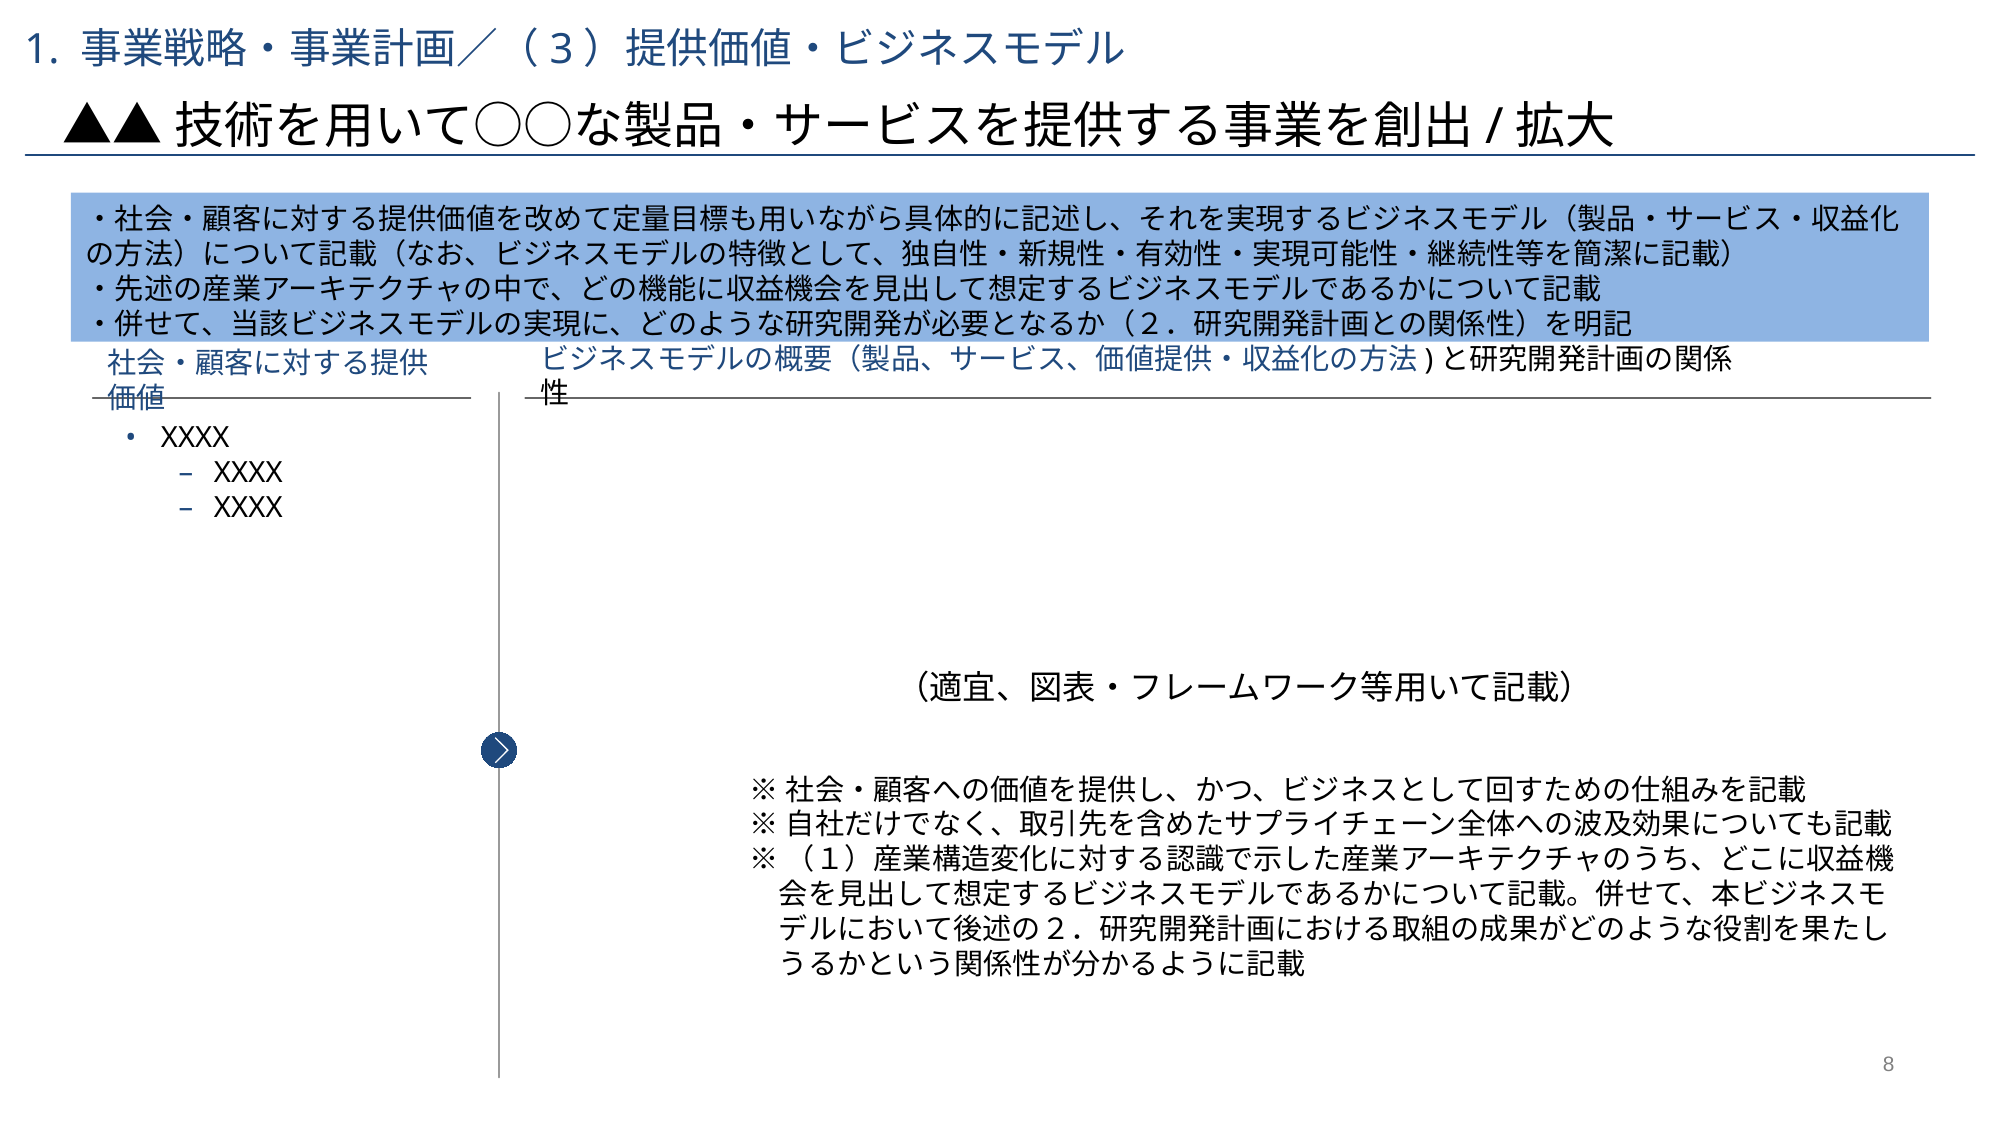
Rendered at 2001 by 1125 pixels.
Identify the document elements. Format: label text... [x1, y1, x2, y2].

text_box （適宜、図表・フレームワーク等用いて記載） ※社会・顧客への価値を提供し、かつ、ビジネスとして回すための仕組みを記載 ※自社だけでなく、取引先を含めたサプライチェーン全体への波及効果についても記載 ※（１）産業構造変化に対する認識で示した産業アーキテクチャのうち、どこに収益機会を見出して想定するビジネスモデルであるかについて記載。併せて、本ビジネスモデルにおいて後述の２．研究開発計画における取組の成果がどのような役割を果たしうるかという関係性が分かるように記載 [558, 657, 1931, 869]
text_box ・社会・顧客に対する提供価値を改めて定量目標も用いながら具体的に記述し、それを実現するビジネスモデル（製品・サービス・収益化の方法）について記載（なお、ビジネスモデルの特徴として、独自性・新規性・有効性・実現可能性・継続性等を簡潔に記載） ・先述の産業アーキテクチャの中で、どの機能に収益機会を見出して想定するビジネスモデルであるかについて記載 ・併せて、当該ビジネスモデルの実現に、どのような研究開発が必要となるか（２．研究開発計画との関係性）を明記 [70, 192, 1930, 343]
text_box ビジネスモデルの概要（製品、サービス、価値提供・収益化の方法)と研究開発計画の関係性 [524, 399, 1767, 406]
text_box 1. 事業戦略・事業計画／（3）提供価値・ビジネスモデル [24, 28, 1818, 74]
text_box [481, 732, 517, 768]
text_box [92, 362, 471, 399]
text_box XXXX XXXX XXXX [92, 410, 471, 1072]
text_box ▲▲技術を用いて○○な製品・サービスを提供する事業を創出/拡大 [62, 100, 1908, 154]
text_box ビジネスモデルの概要（製品、サービス、価値提供・収益化の方法)と研究開発計画の関係性 [524, 344, 1767, 397]
